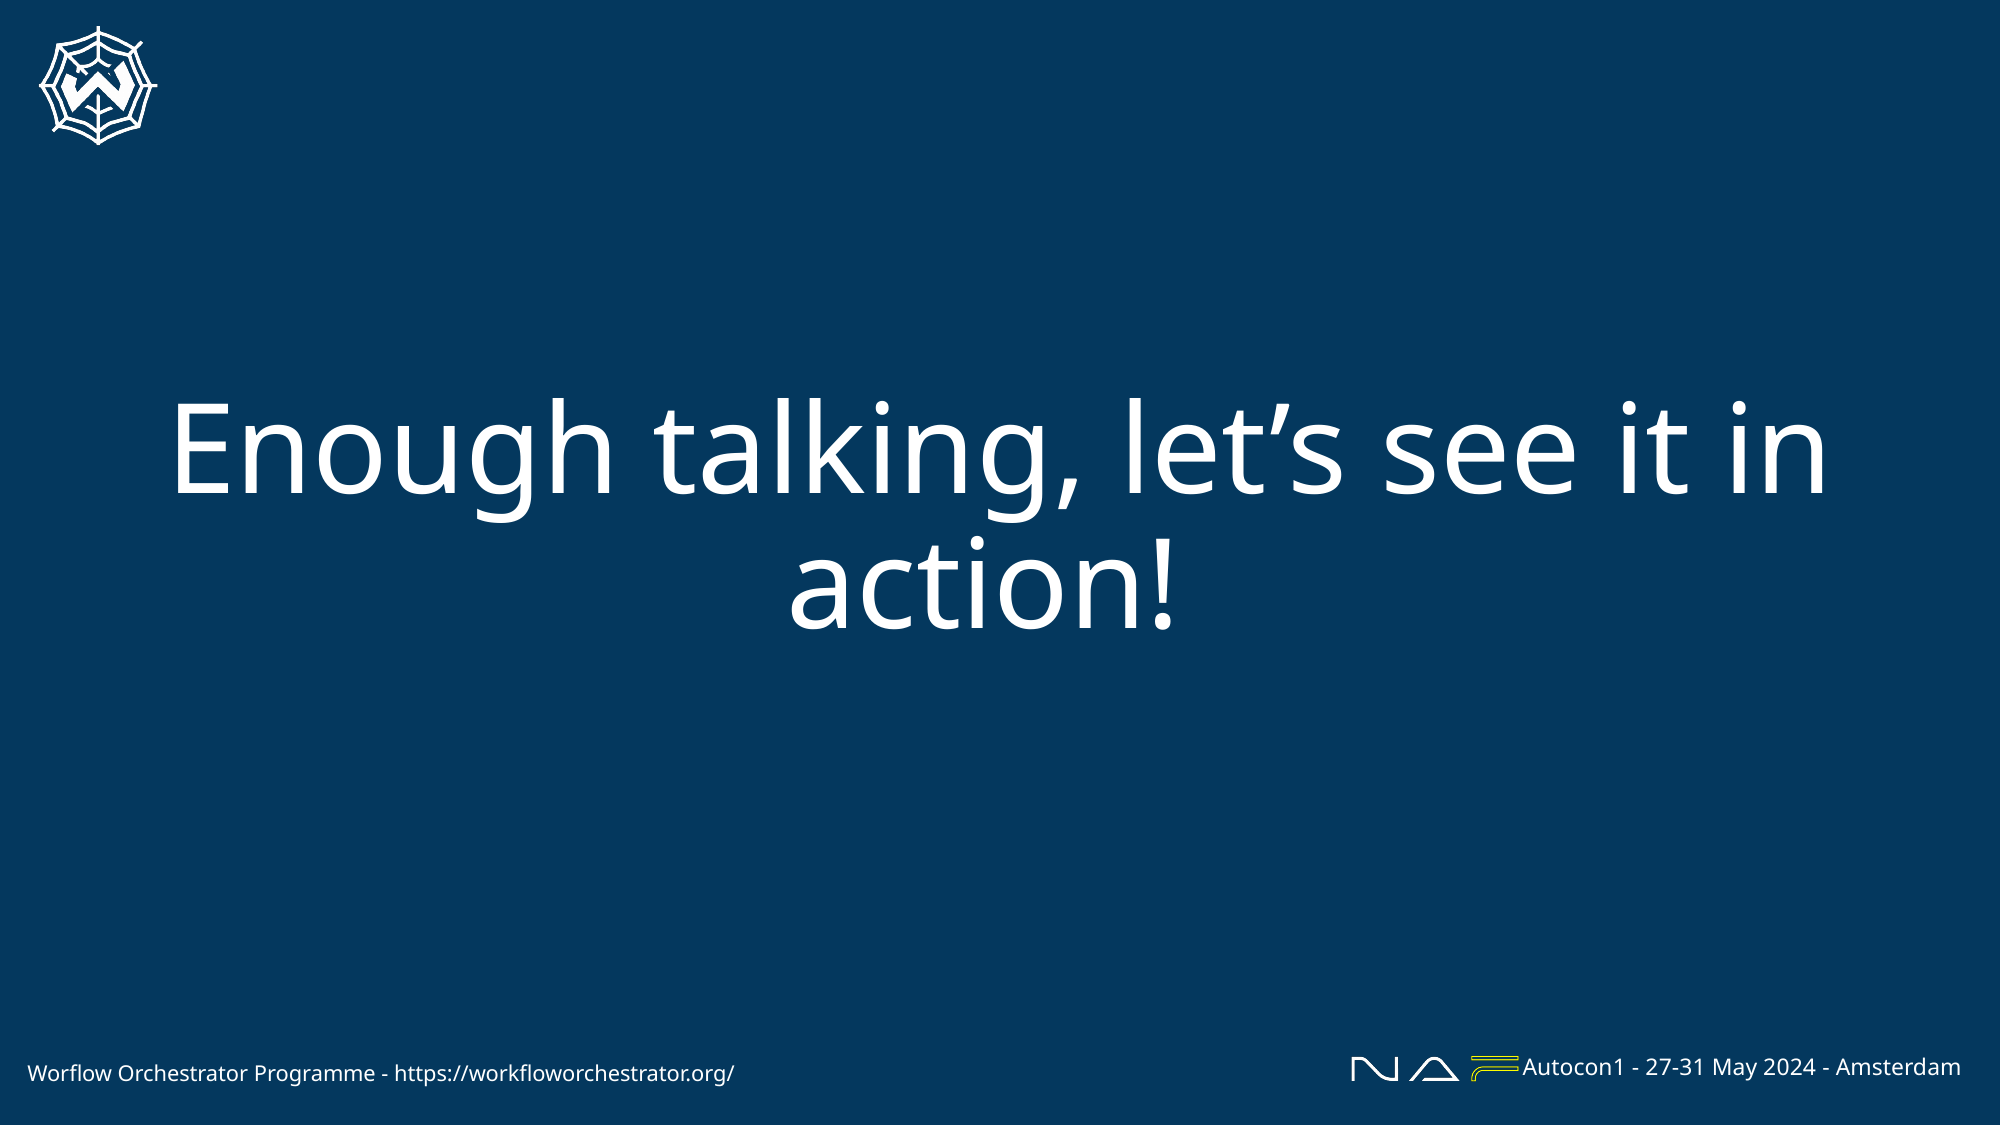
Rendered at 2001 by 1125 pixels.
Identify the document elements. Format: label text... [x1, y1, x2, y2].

footer Autocon1 - 27-31 May 2024 - Amsterdam [1302, 1038, 1978, 1099]
slide_number Worflow Orchestrator Programme - https://workfloworchestrator.org/ [12, 1042, 796, 1103]
title Enough talking, let’s see it in action! [47, 271, 1953, 664]
picture [0, 0, 197, 185]
